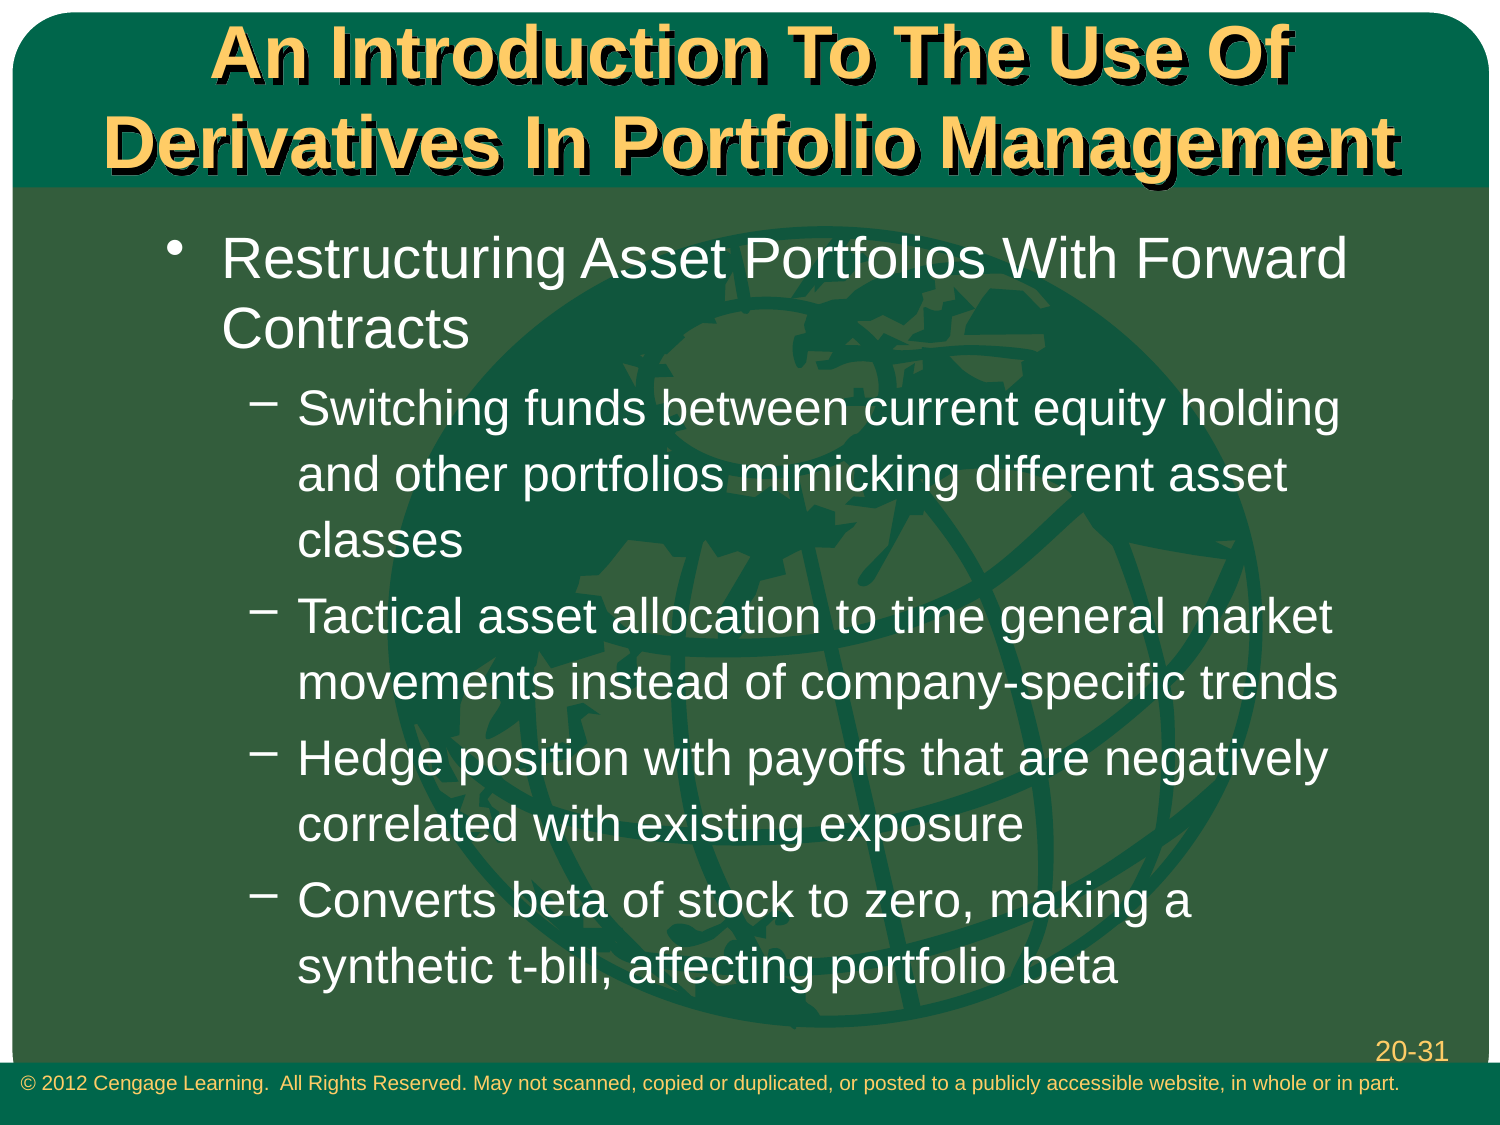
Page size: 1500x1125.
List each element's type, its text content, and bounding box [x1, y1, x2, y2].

footer © 2012 Cengage Learning. All Rights Reserved. May not scanned, copied or duplicated, or posted to a publicly accessible website, in whole or in part. [0, 1062, 1500, 1125]
slide_number 20-31 [1325, 1025, 1500, 1062]
list Restructuring Asset Portfolios With Forward Contracts Switching funds between current equity holding and other portfolios mimicking different asset classes Tactical asset allocation to time general market movements instead of company-specific trends Hedge position with payoffs that are negatively correlated with existing exposure Converts beta of stock to zero, making a synthetic t-bill, affecting portfolio beta [150, 212, 1388, 1000]
title An Introduction To The Use Of Derivatives In Portfolio Management [0, 0, 1500, 188]
